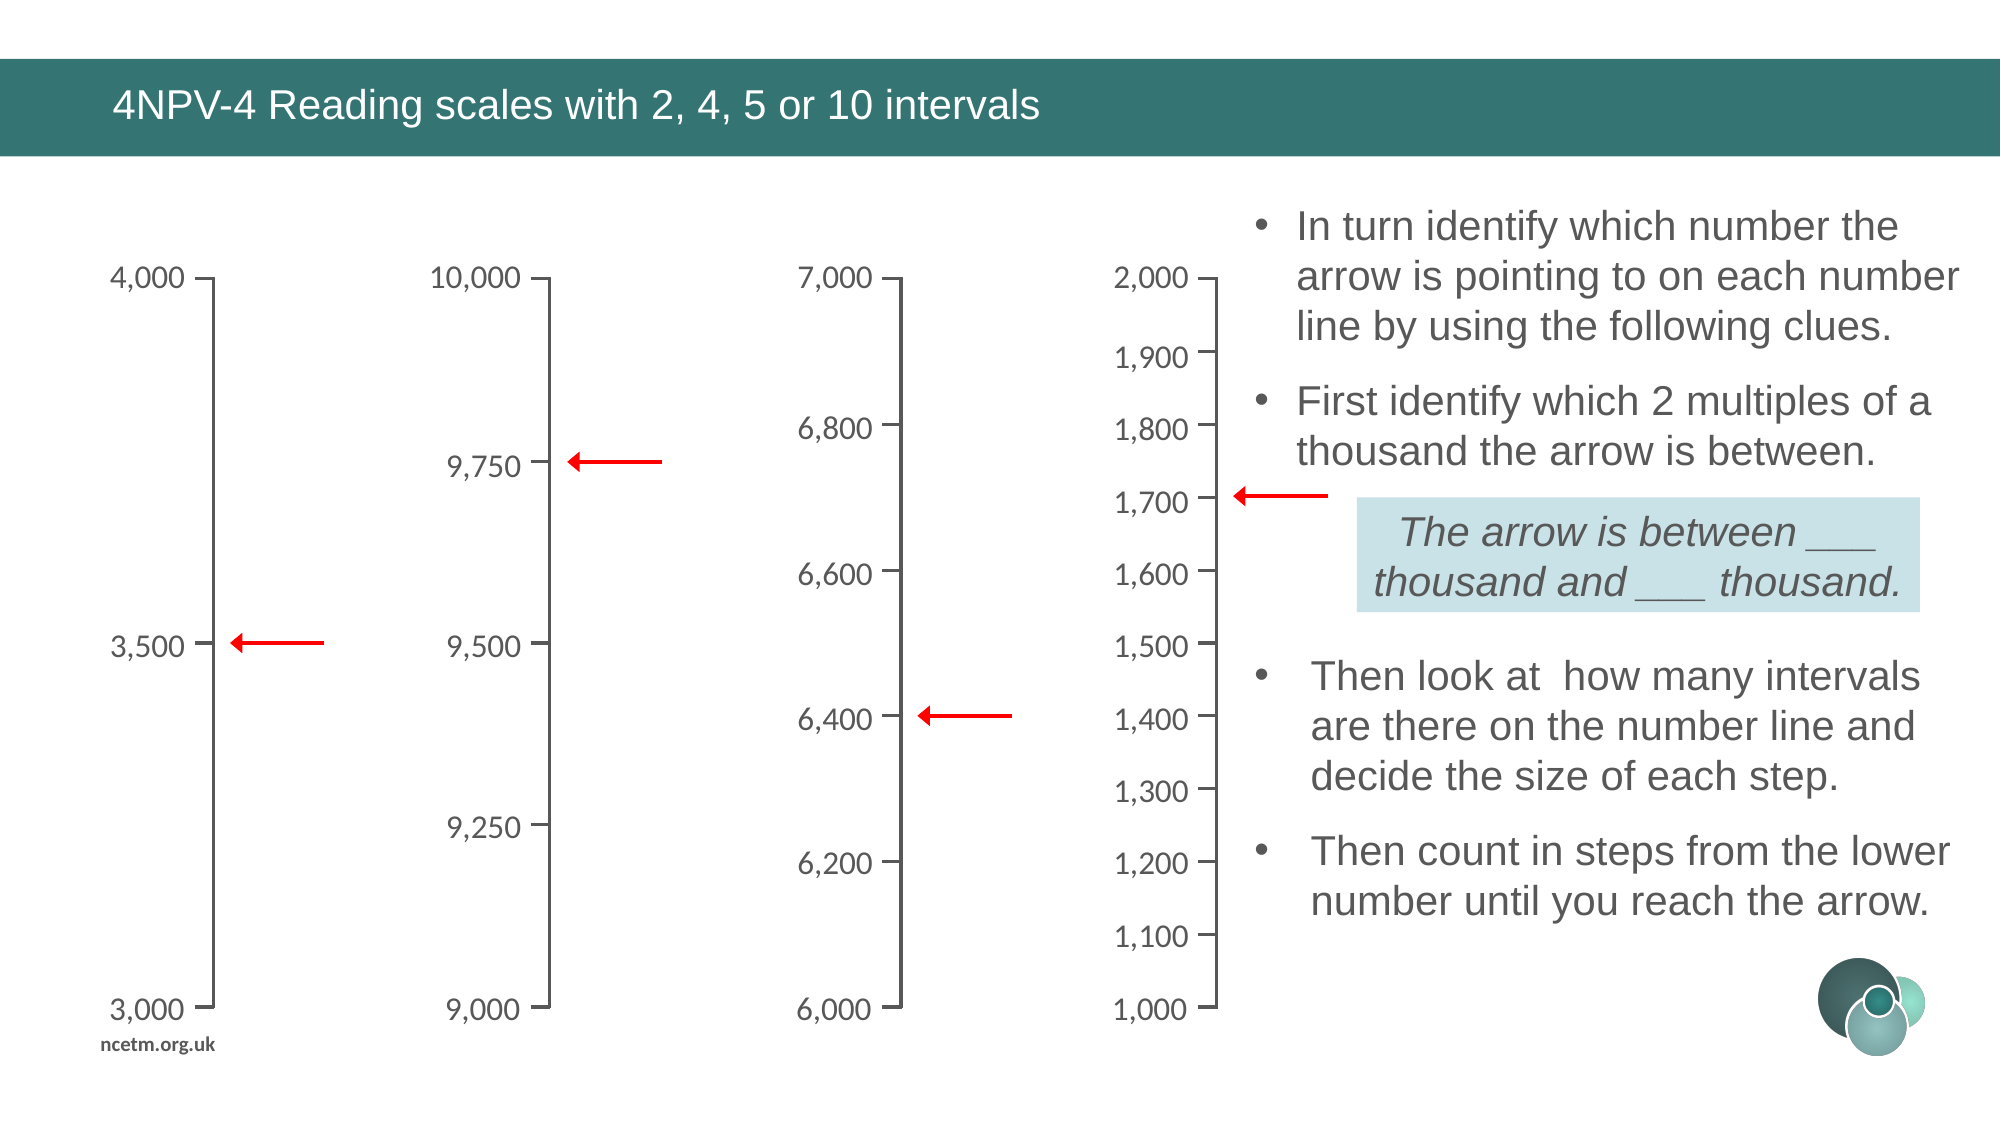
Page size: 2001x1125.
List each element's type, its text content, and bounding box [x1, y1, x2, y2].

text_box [1026, 247, 1218, 1035]
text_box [400, 247, 551, 1035]
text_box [742, 247, 902, 1035]
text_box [400, 436, 536, 853]
title 4NPV-4 Reading scales with 2, 4, 5 or 10 intervals [97, 76, 1945, 147]
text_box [766, 398, 888, 890]
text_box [1055, 327, 1204, 963]
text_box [68, 247, 215, 1035]
picture [1818, 1049, 1925, 1056]
text_box In turn identify which number the arrow is pointing to on each number line by using the following clues. First identify which 2 multiples of a thousand the arrow is between. Then look at how many intervals are there on the number line and decide the size of each step. Then count in steps from the lower number until you reach the arrow. [1239, 191, 1976, 1049]
